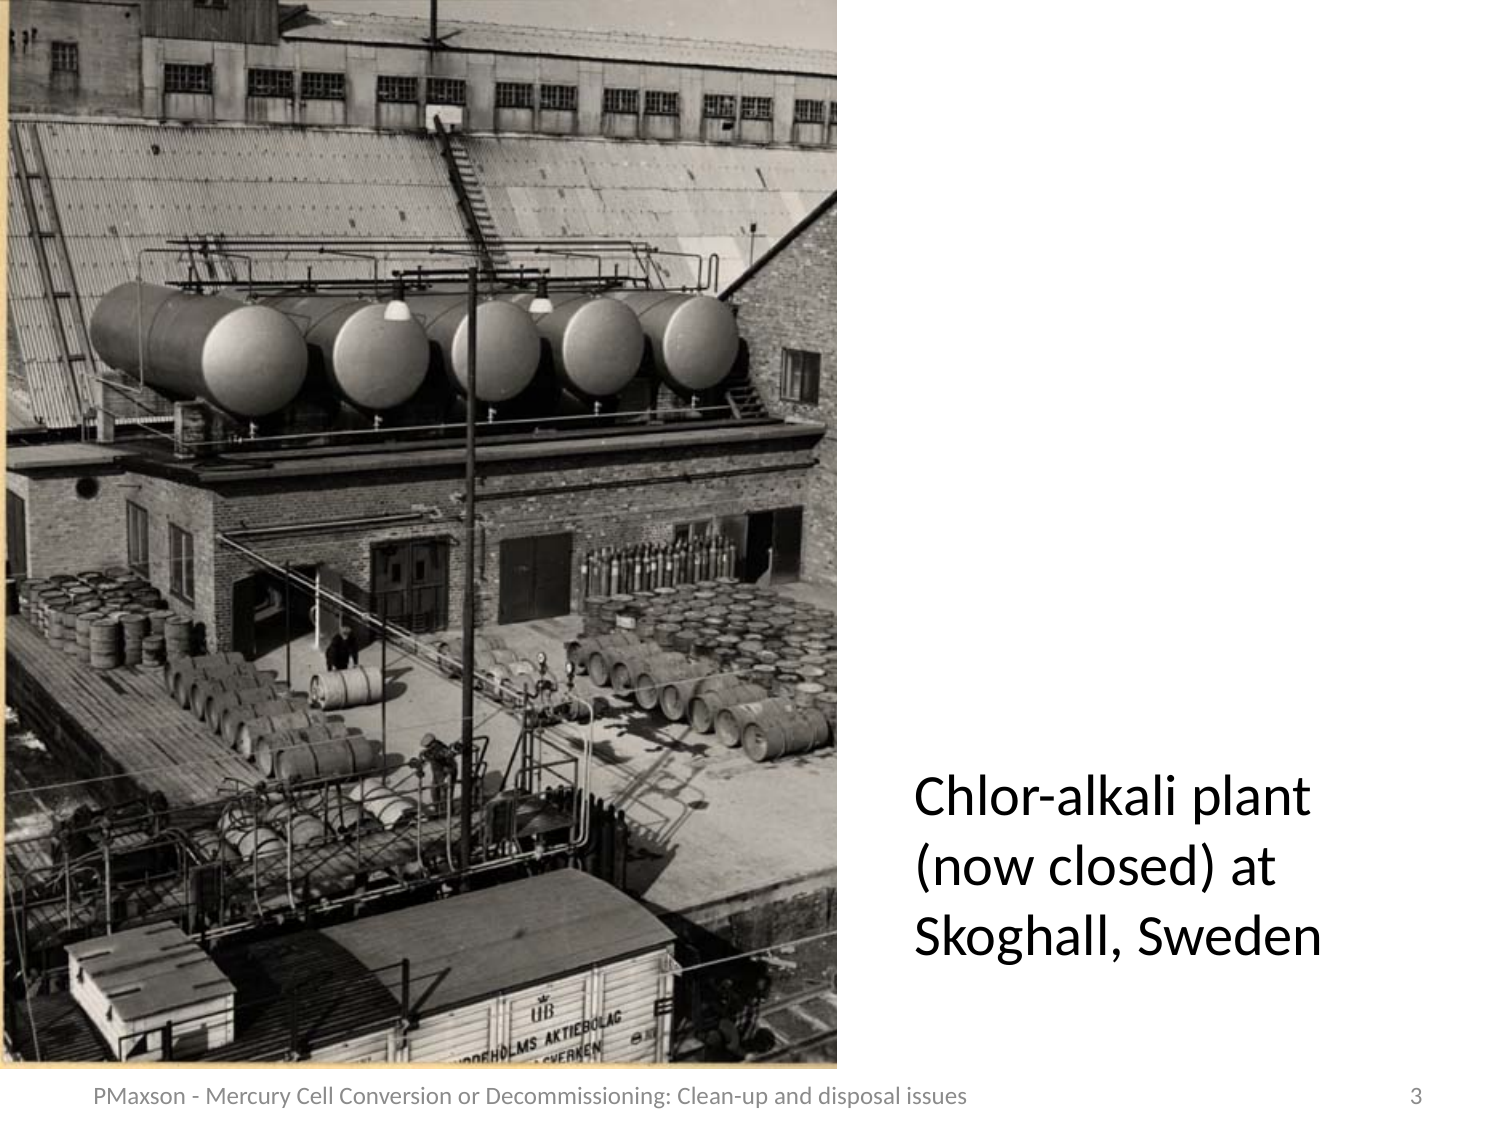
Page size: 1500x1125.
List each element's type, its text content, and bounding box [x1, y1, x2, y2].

slide_number 3 [1074, 1065, 1438, 1125]
footer PMaxson - Mercury Cell Conversion or Decommissioning: Clean-up and disposal issues [75, 1065, 988, 1125]
picture [0, 0, 838, 1070]
text_box Chlor-alkali plant (now closed) at Skoghall, Sweden [899, 750, 1413, 975]
